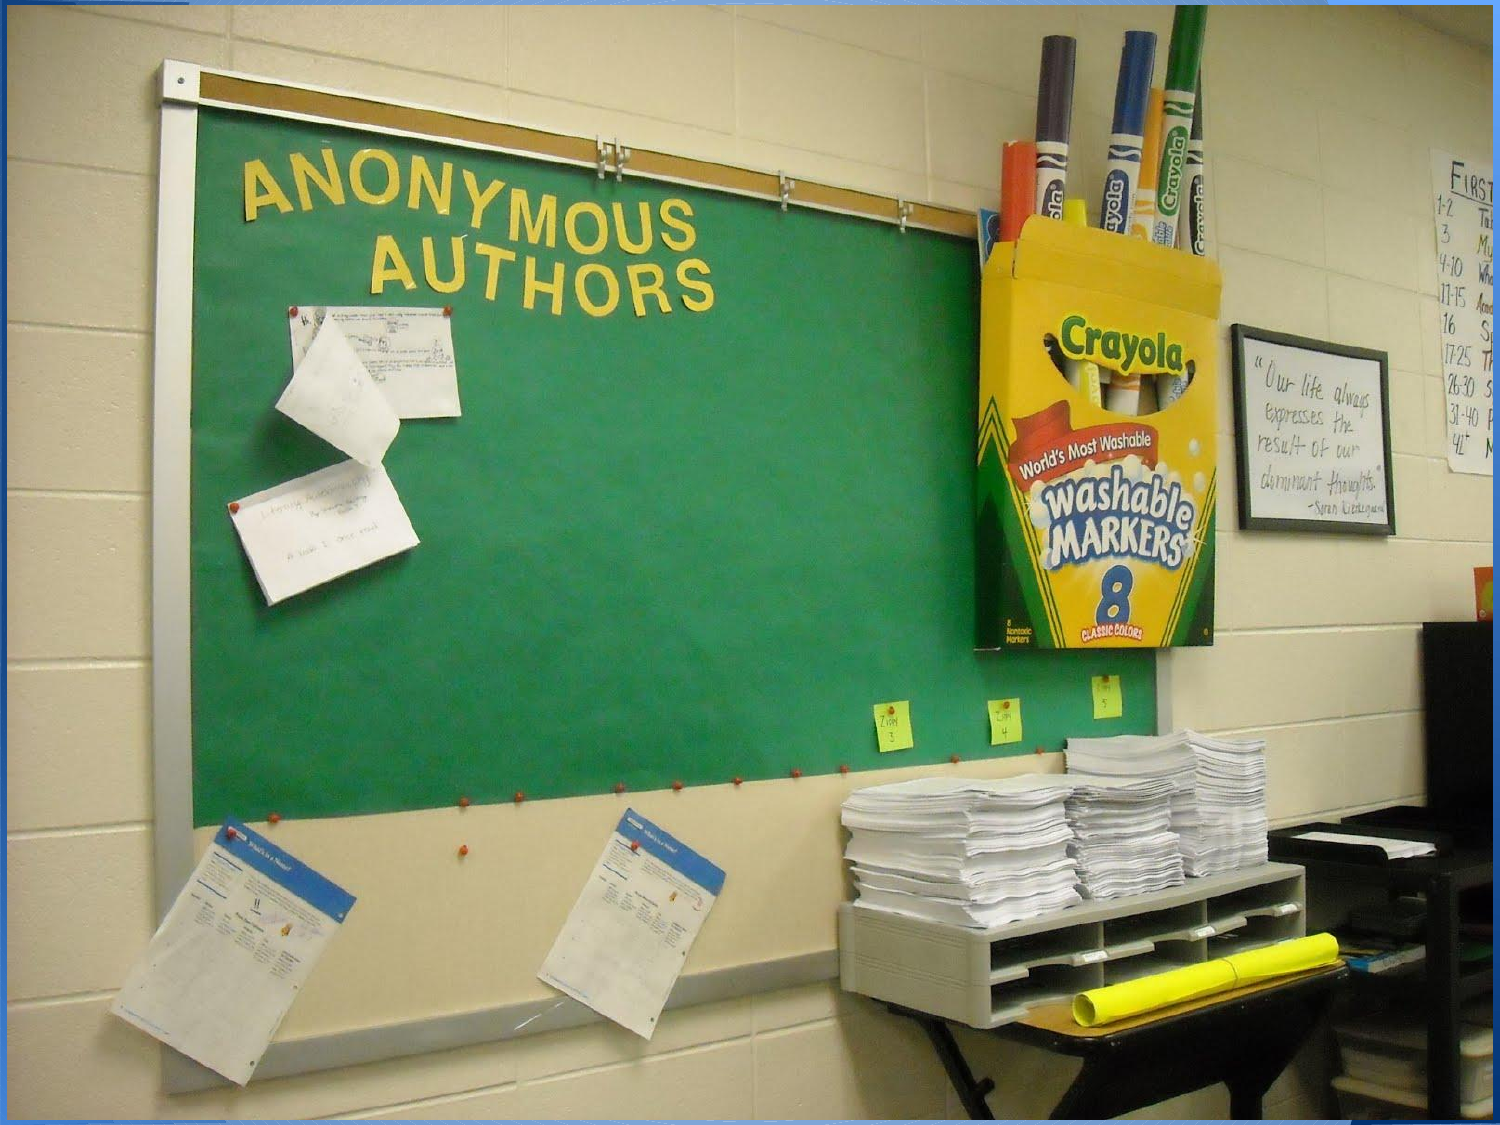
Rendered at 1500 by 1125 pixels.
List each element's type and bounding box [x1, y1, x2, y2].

text_box [7, 5, 1493, 1120]
